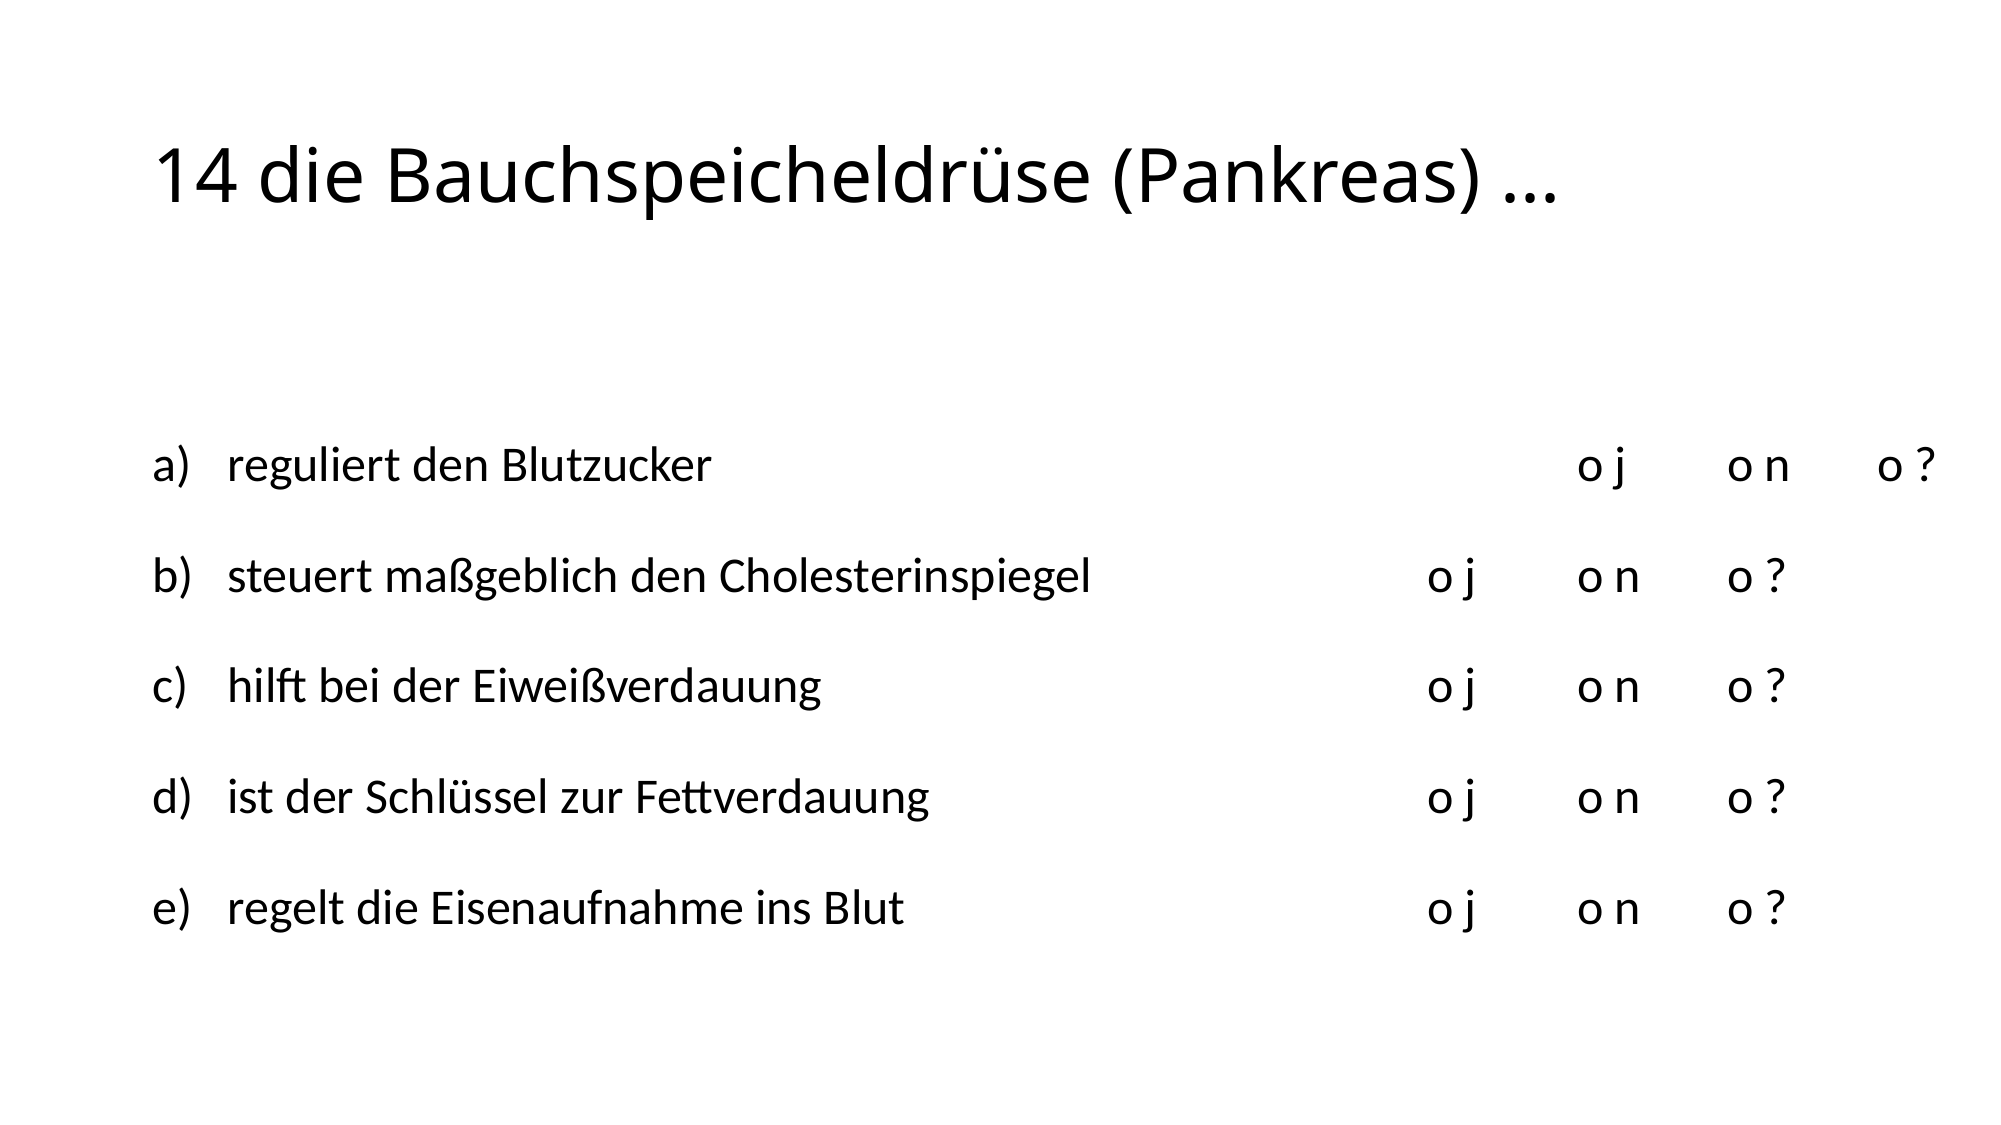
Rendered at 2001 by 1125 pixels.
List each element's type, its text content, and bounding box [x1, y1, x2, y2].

list reguliert den Blutzucker o j o n o ? steuert maßgeblich den Cholesterinspiegel o j o n o ? hilft bei der Eiweißverdauung o j o n o ? ist der Schlüssel zur Fettverdauung o j o n o ? regelt die Eisenaufnahme ins Blut o j o n o ? [137, 393, 1971, 1096]
title 14 die Bauchspeicheldrüse (Pankreas) ... [137, 0, 1863, 357]
